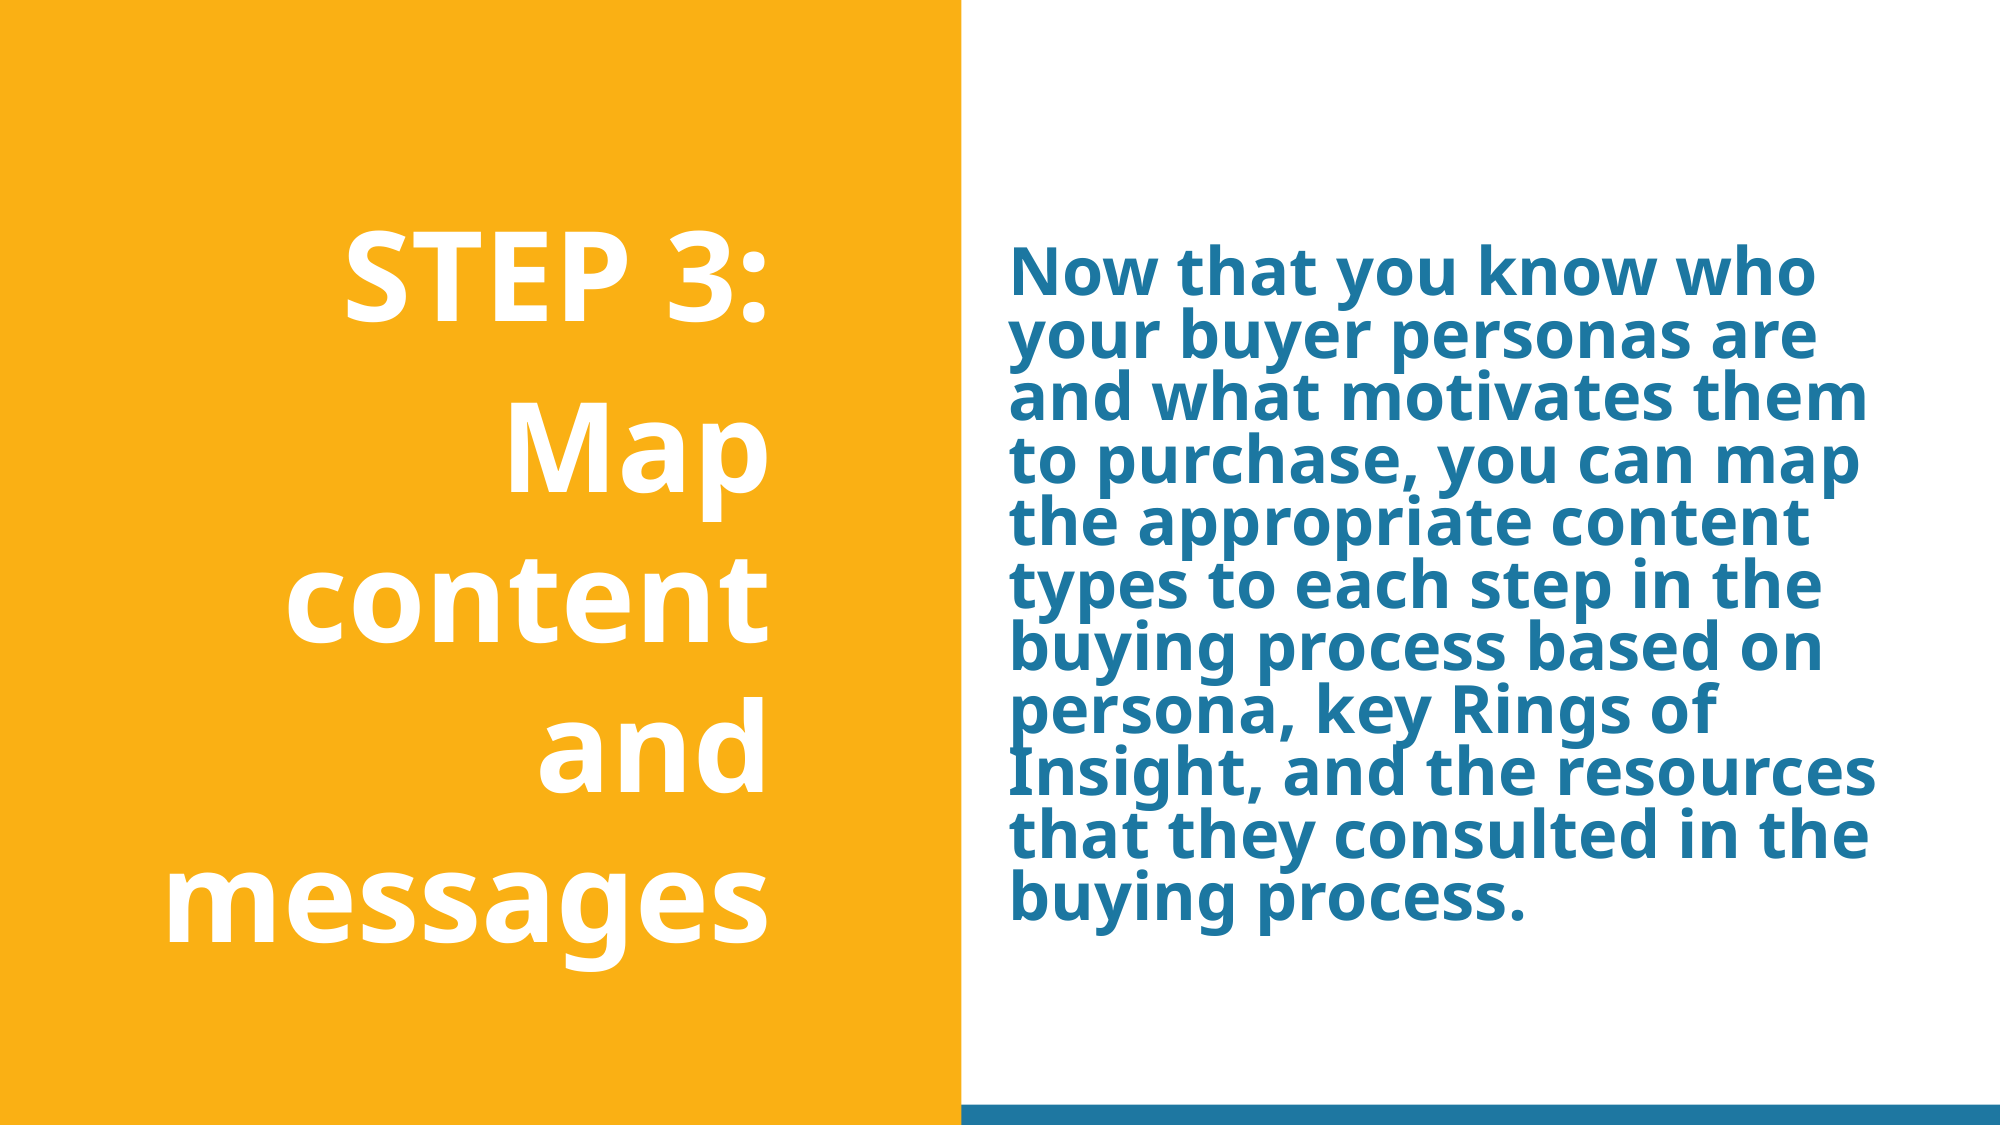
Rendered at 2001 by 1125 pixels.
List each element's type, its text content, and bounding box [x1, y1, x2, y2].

text_box [0, 0, 962, 1125]
text_box Now that you know who your buyer personas are and what motivates them to purchase, you can map the appropriate content types to each step in the buying process based on persona, key Rings of Insight, and the resources that they consulted in the buying process. [993, 239, 1970, 942]
text_box STEP 3: Map content and messages [70, 188, 788, 256]
